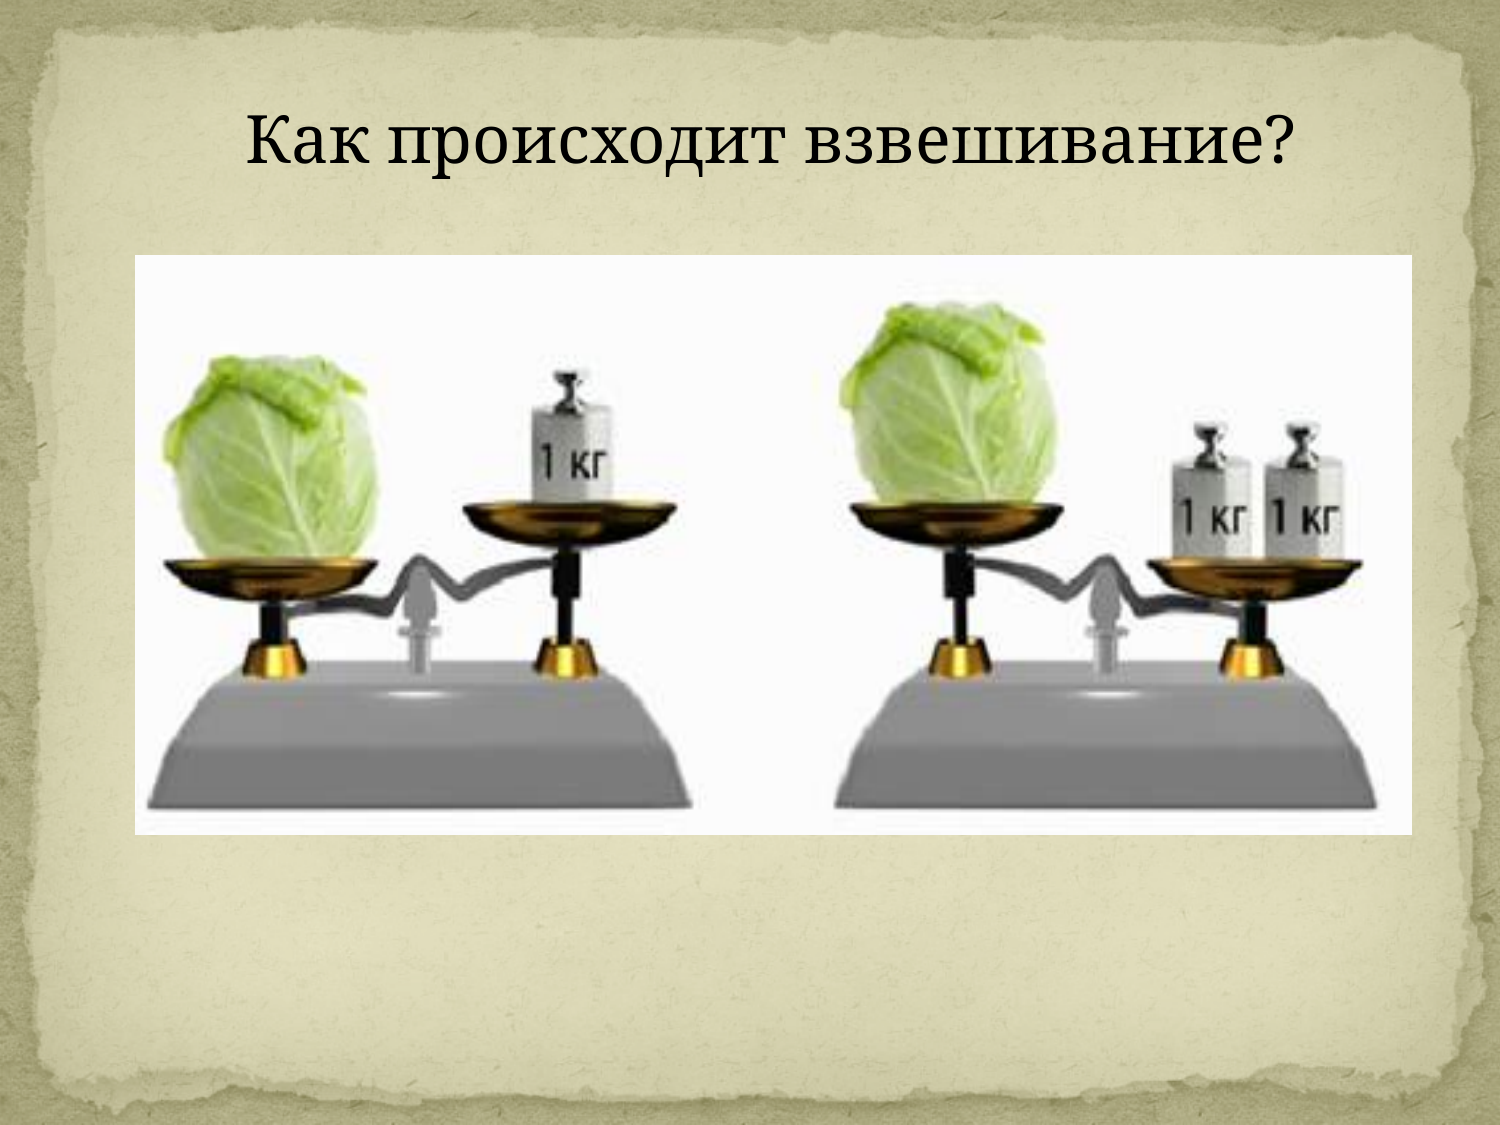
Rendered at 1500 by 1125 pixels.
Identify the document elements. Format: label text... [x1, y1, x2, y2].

picture [135, 255, 1412, 836]
text_box Как происходит взвешивание? [230, 89, 1317, 185]
